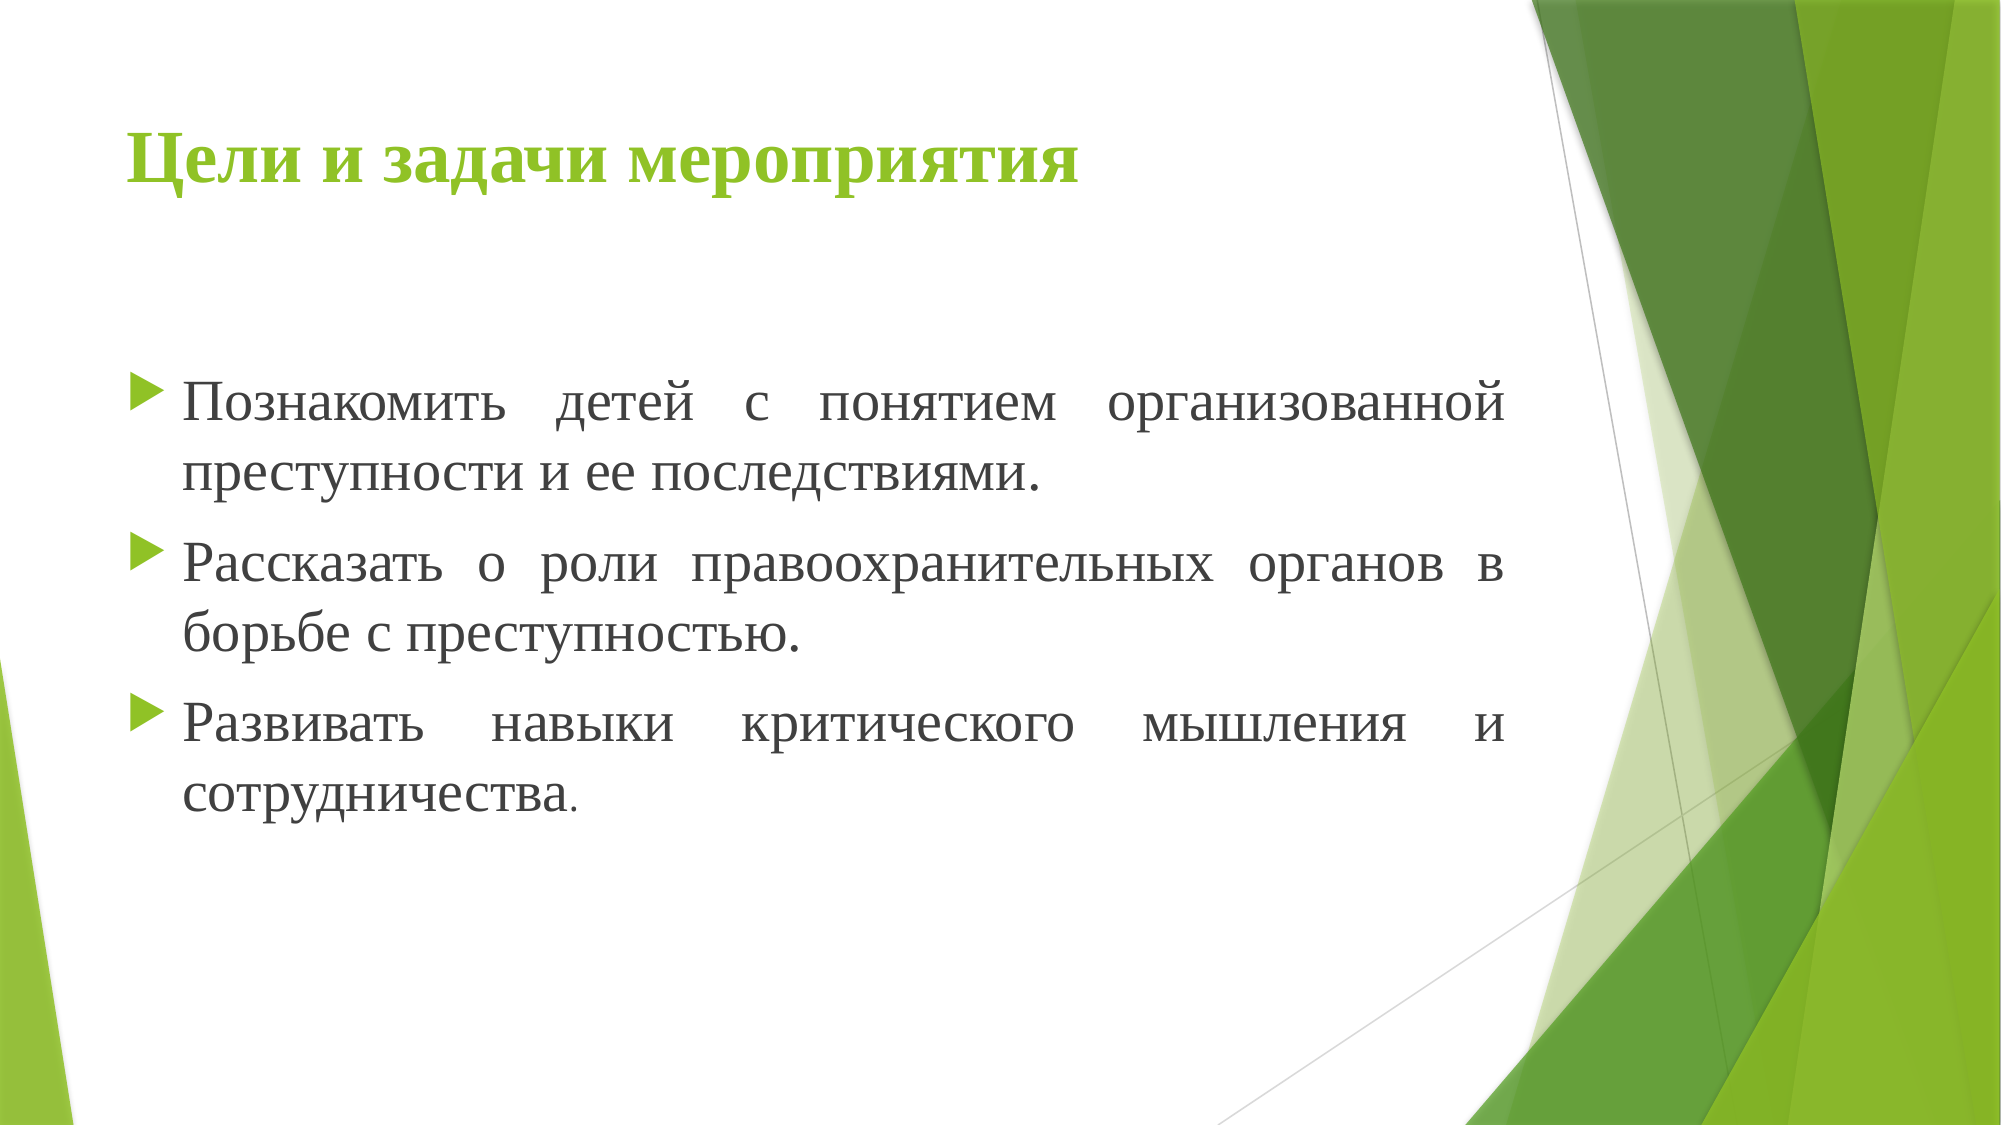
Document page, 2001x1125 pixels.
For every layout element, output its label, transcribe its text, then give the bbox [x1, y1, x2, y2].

title Цели и задачи мероприятия [111, 99, 1522, 317]
list Познакомить детей с понятием организованной преступности и ее последствиями. Рассказать о роли правоохранительных органов в борьбе с преступностью. Развивать навыки критического мышления и сотрудничества. [111, 354, 1522, 992]
